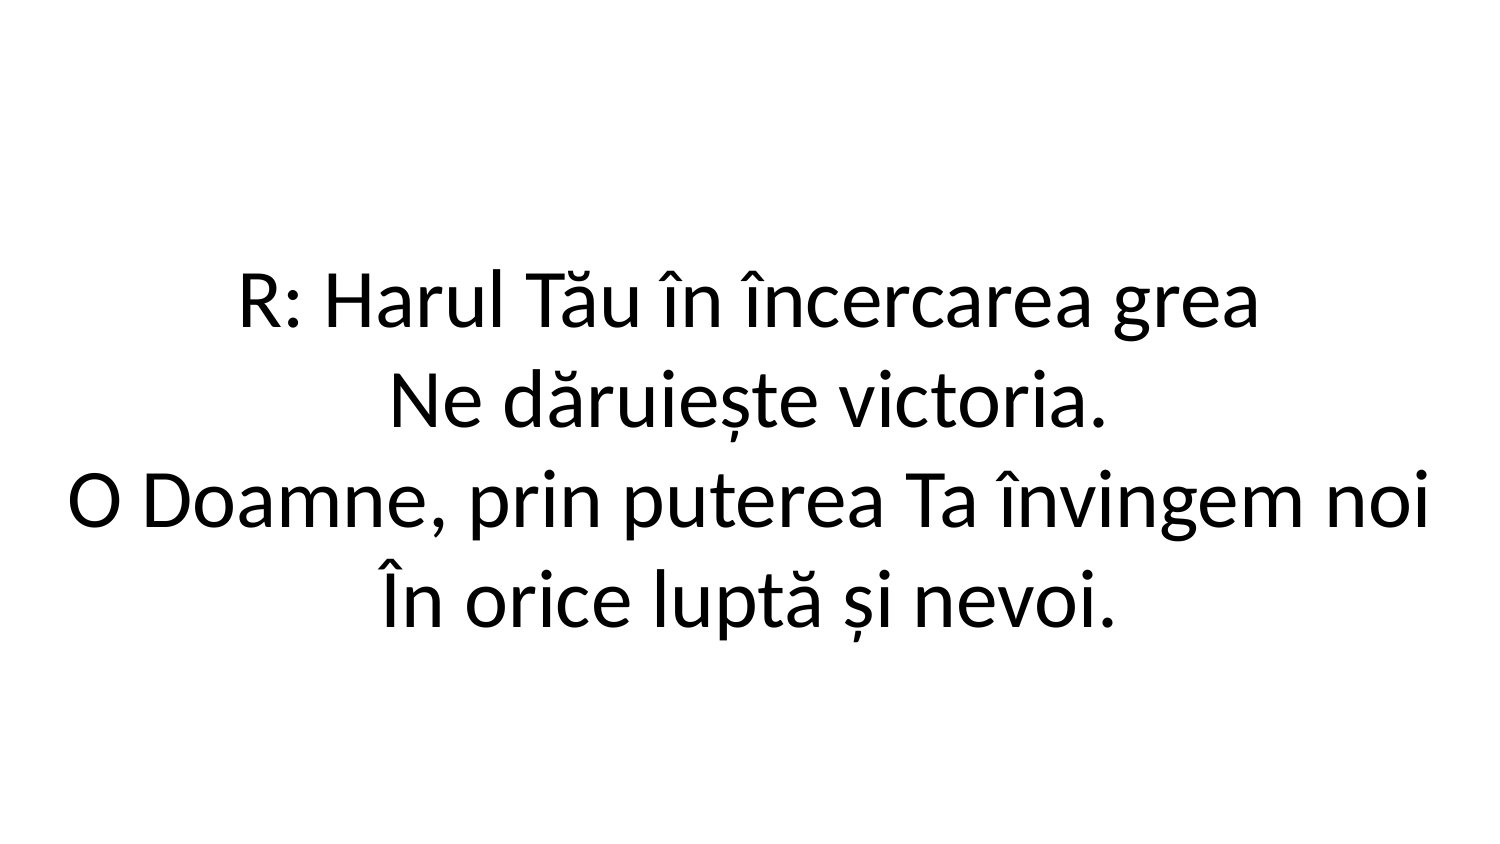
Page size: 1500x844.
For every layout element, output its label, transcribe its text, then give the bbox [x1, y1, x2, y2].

text_box R: Harul Tău în încercarea grea Ne dăruiește victoria. O Doamne, prin puterea Ta învingem noi În orice luptă și nevoi. [52, 192, 1448, 652]
